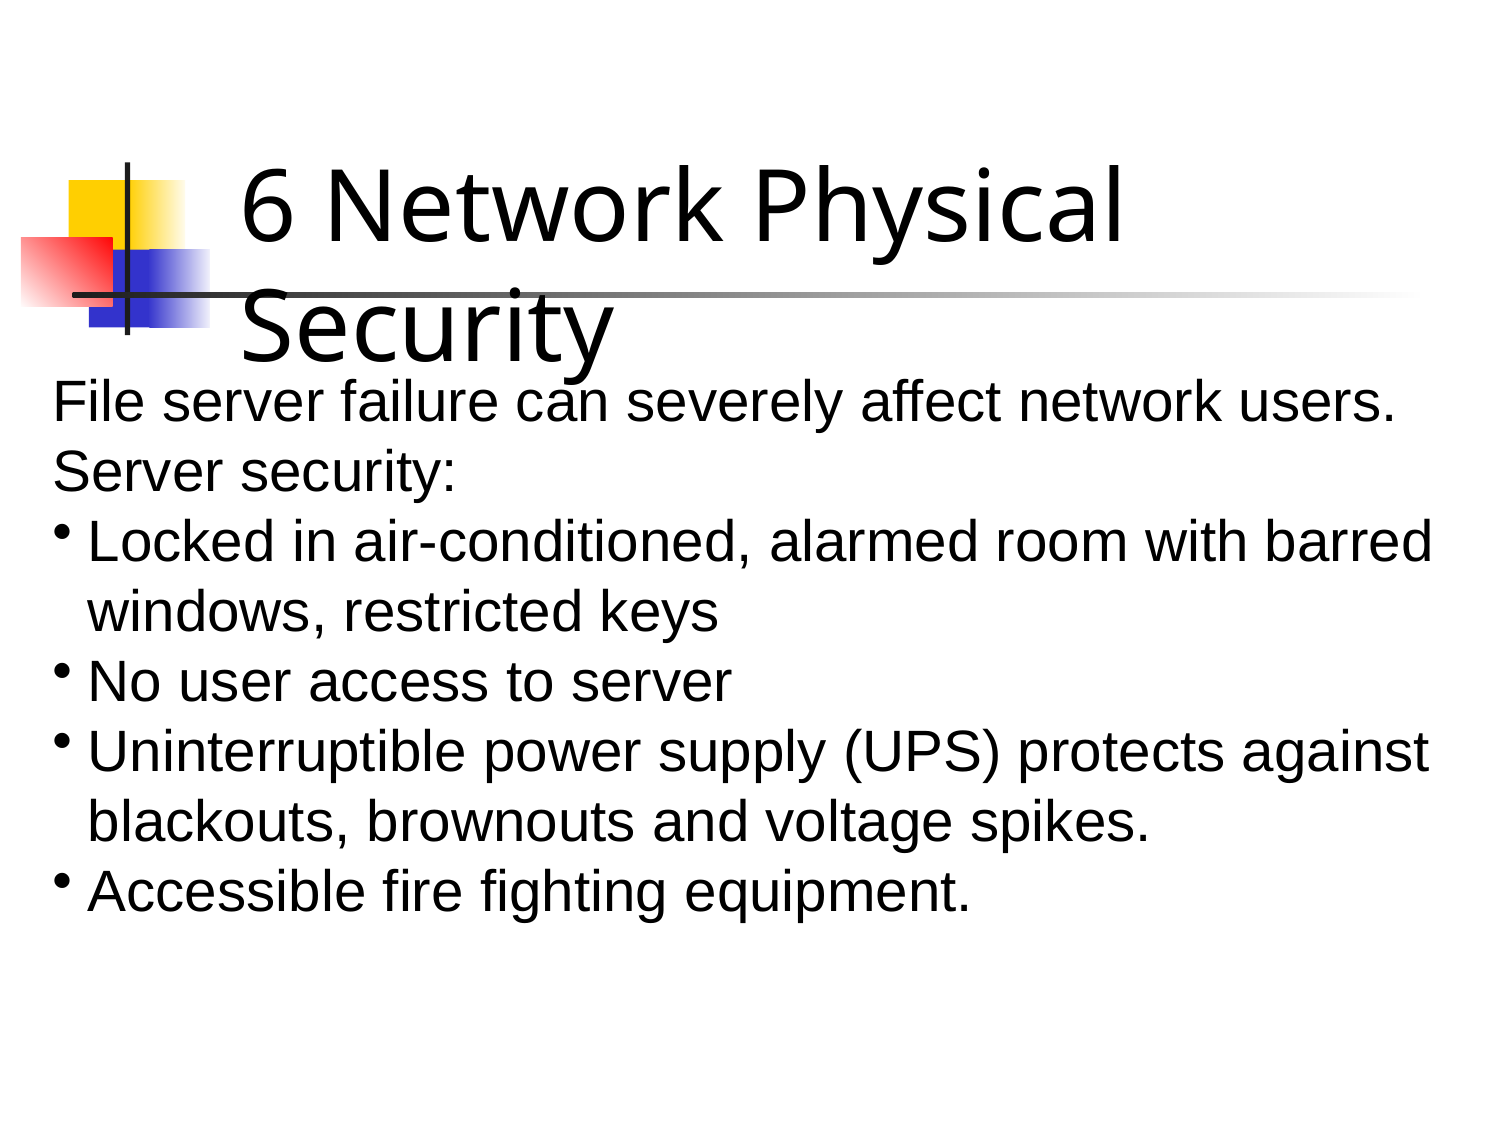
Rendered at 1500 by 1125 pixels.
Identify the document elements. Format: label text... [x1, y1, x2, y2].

text_box 6 Network Physical Security [225, 133, 1475, 338]
text_box [187, 310, 1363, 338]
text_box File server failure can severely affect network users. Server security: Locked in air-conditioned, alarmed room with barred windows, restricted keys No user access to server Uninterruptible power supply (UPS) protects against blackouts, brownouts and voltage spikes. Accessible fire fighting equipment. [37, 338, 1500, 980]
